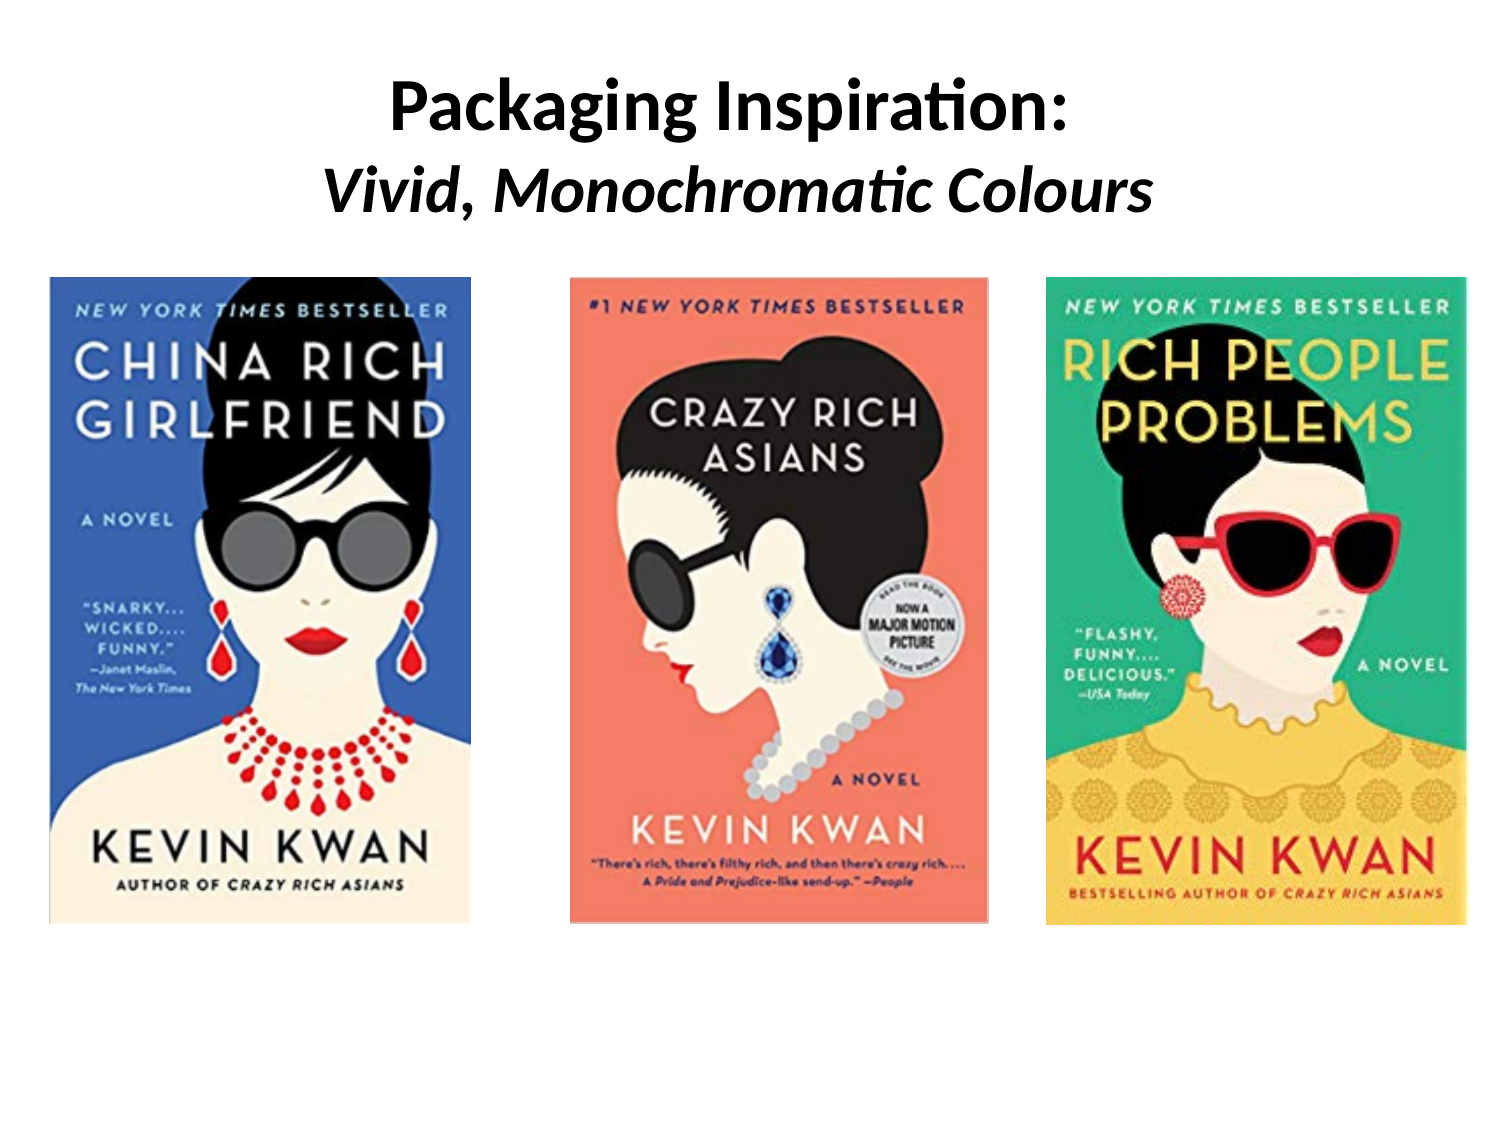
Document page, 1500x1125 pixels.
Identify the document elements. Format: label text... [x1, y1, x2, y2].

picture [1045, 277, 1469, 925]
text_box Packaging Inspiration: Vivid, Monochromatic Colours [306, 48, 1171, 234]
picture [570, 277, 989, 924]
picture [49, 277, 471, 924]
